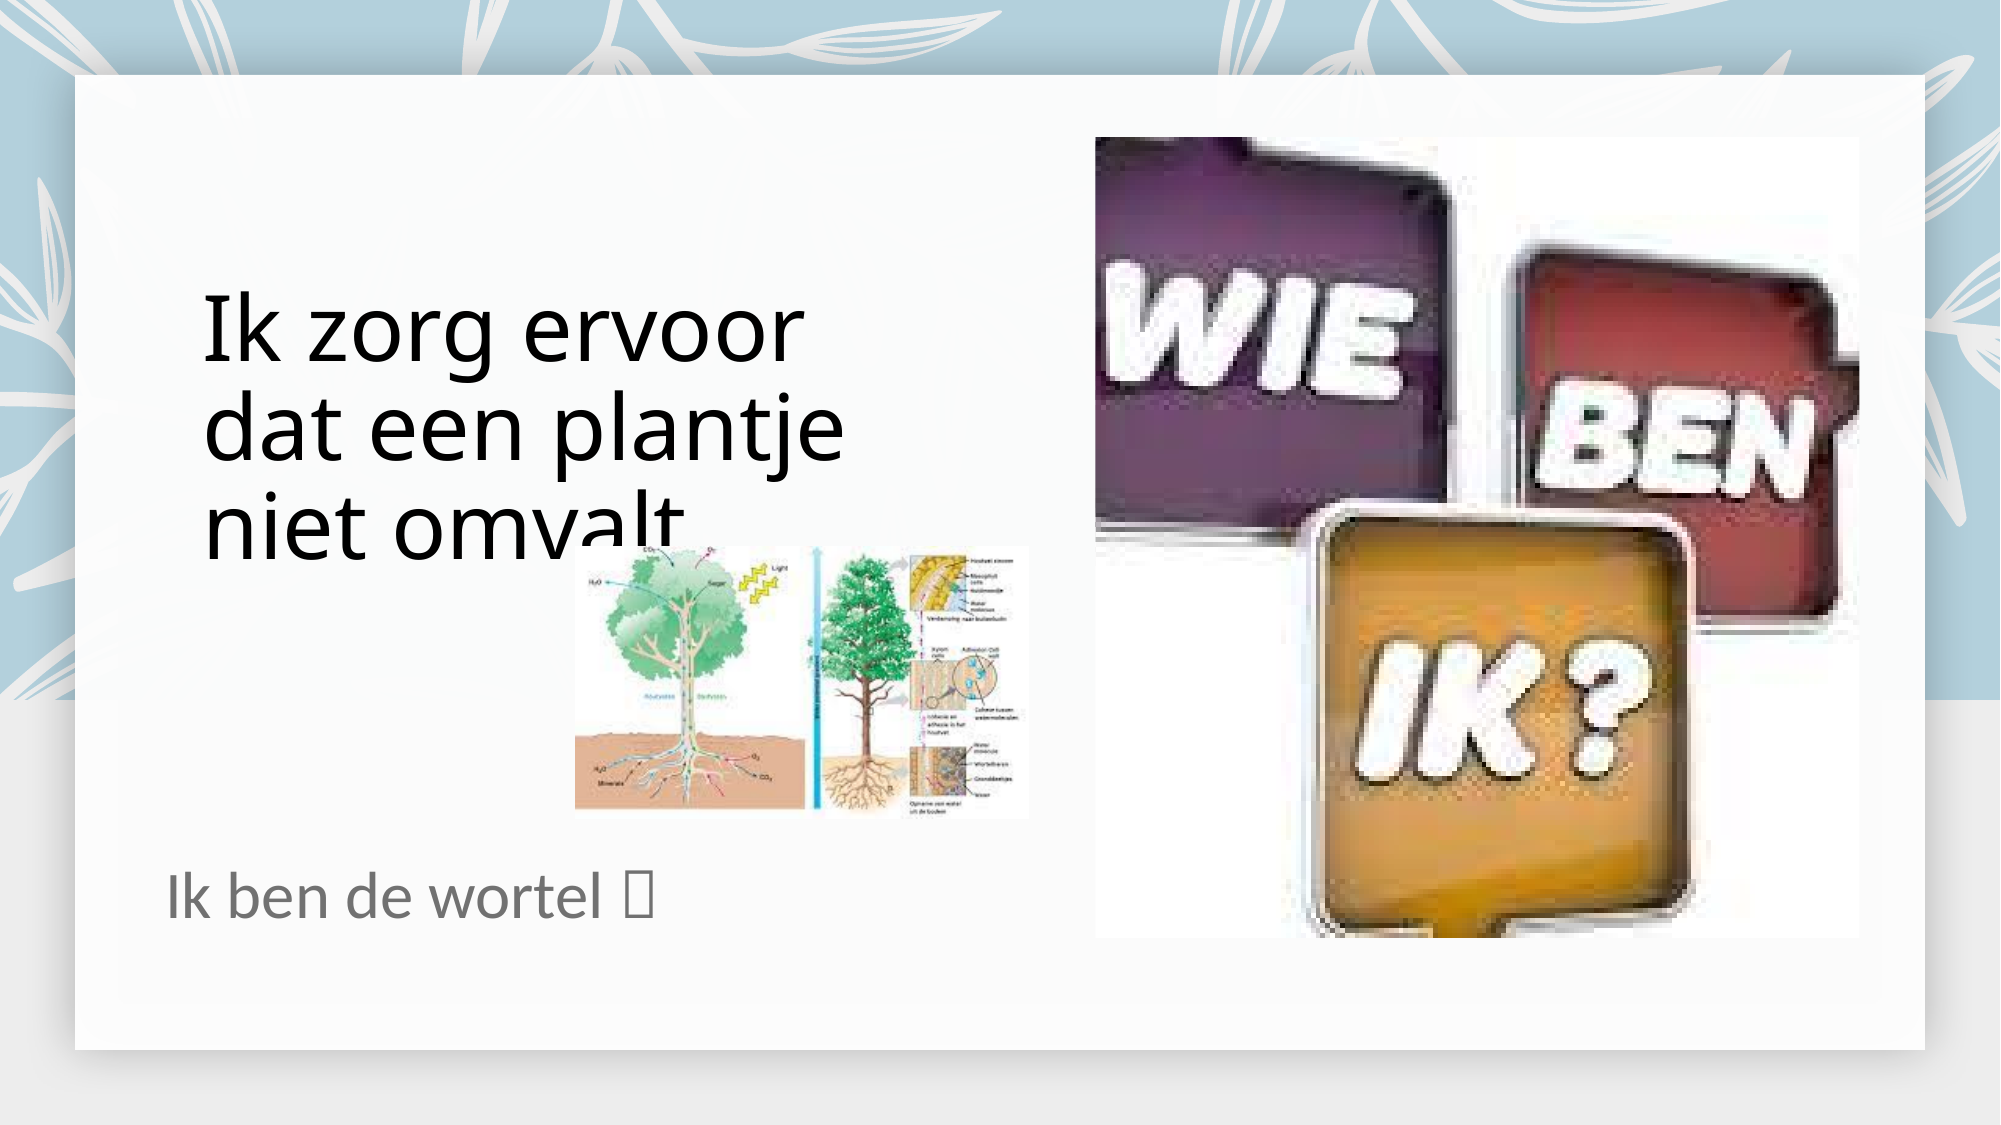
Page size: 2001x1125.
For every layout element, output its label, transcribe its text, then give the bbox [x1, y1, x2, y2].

text_box [0, 700, 2000, 1125]
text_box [0, 0, 2000, 700]
text_box [74, 700, 1926, 1051]
picture [1095, 137, 1860, 938]
subtitle Ik ben de wortel  [150, 853, 914, 949]
picture [575, 546, 1029, 819]
